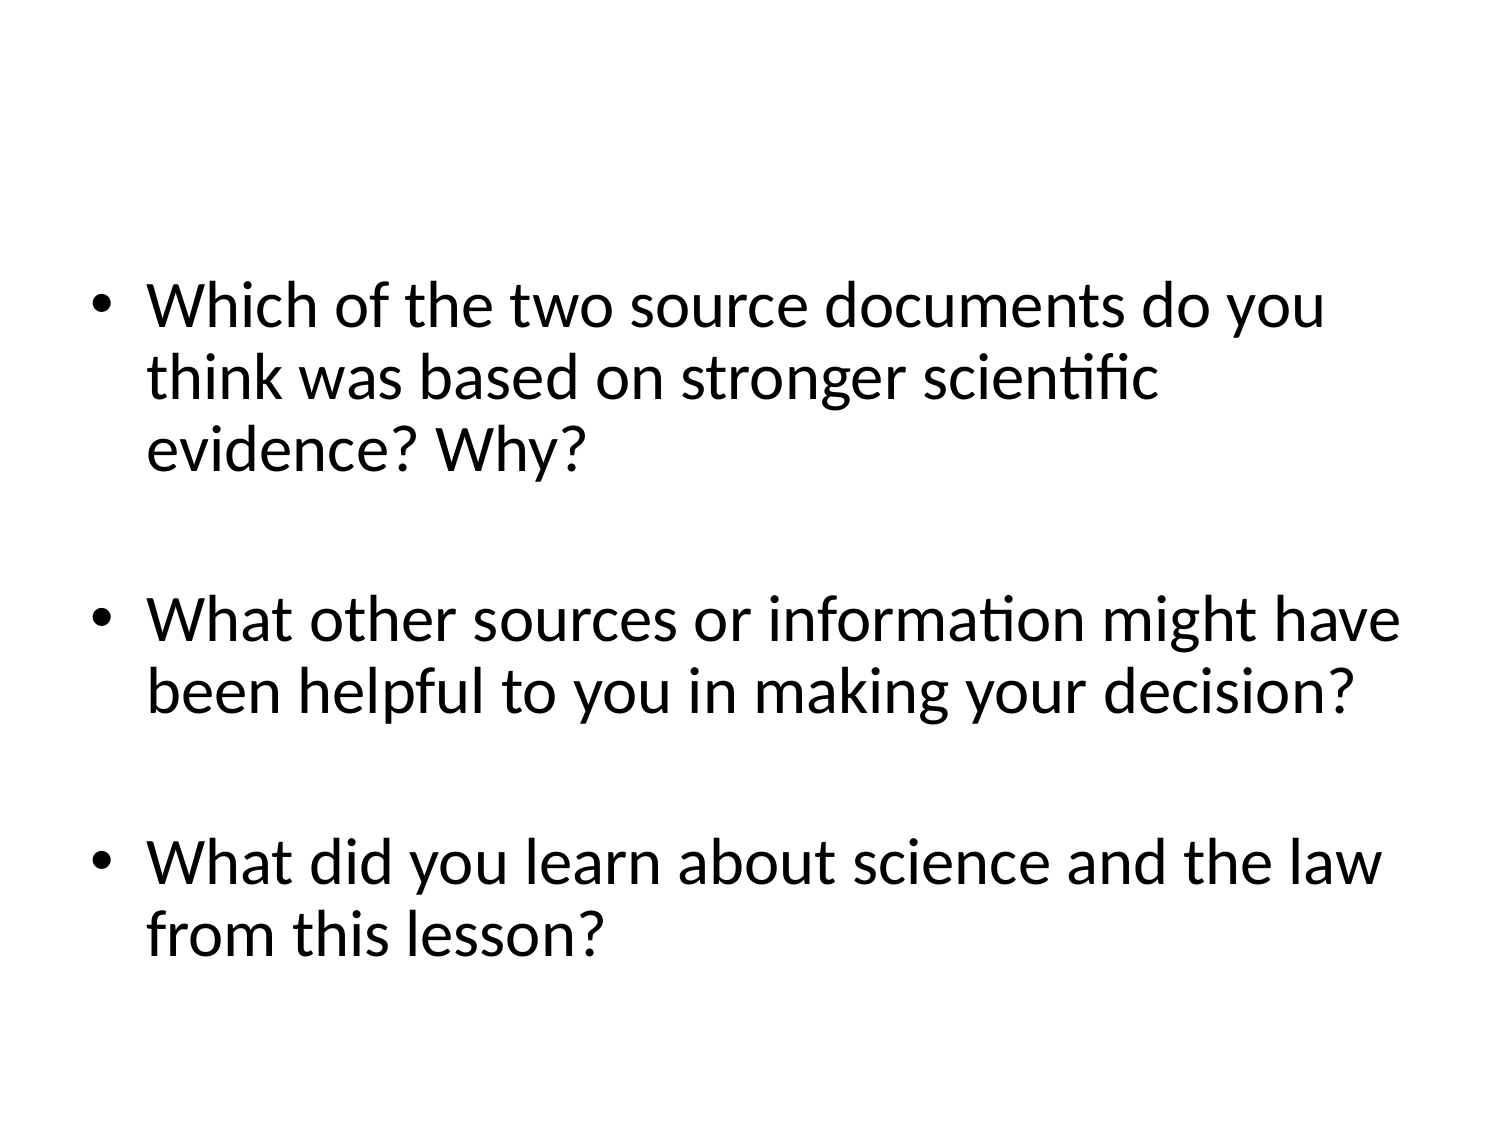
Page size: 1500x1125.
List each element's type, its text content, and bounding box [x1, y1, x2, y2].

list Which of the two source documents do you think was based on stronger scientific evidence? Why? What other sources or information might have been helpful to you in making your decision? What did you learn about science and the law from this lesson? [75, 262, 1425, 1005]
